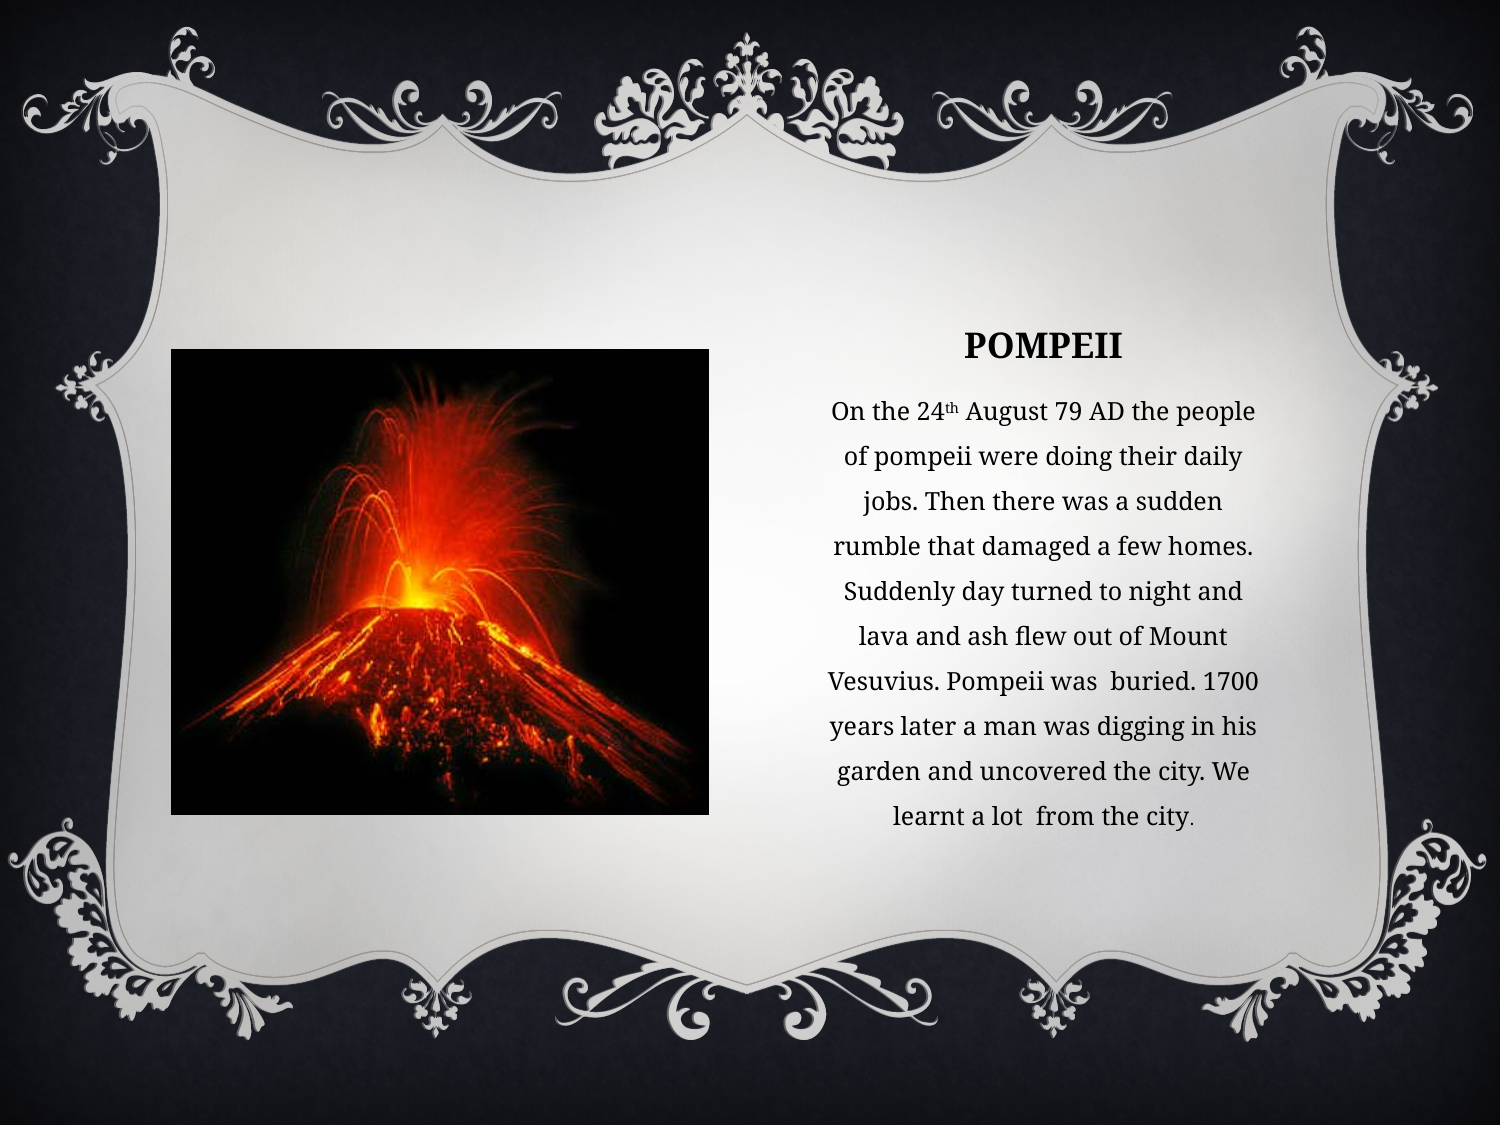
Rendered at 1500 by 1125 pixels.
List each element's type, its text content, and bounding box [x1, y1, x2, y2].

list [170, 349, 709, 816]
title pompeii [812, 275, 1275, 373]
picture [0, 0, 1500, 1125]
list On the 24th August 79 AD the people of pompeii were doing their daily jobs. Then there was a sudden rumble that damaged a few homes. Suddenly day turned to night and lava and ash flew out of Mount Vesuvius. Pompeii was buried. 1700 years later a man was digging in his garden and uncovered the city. We learnt a lot from the city. [812, 373, 1275, 850]
